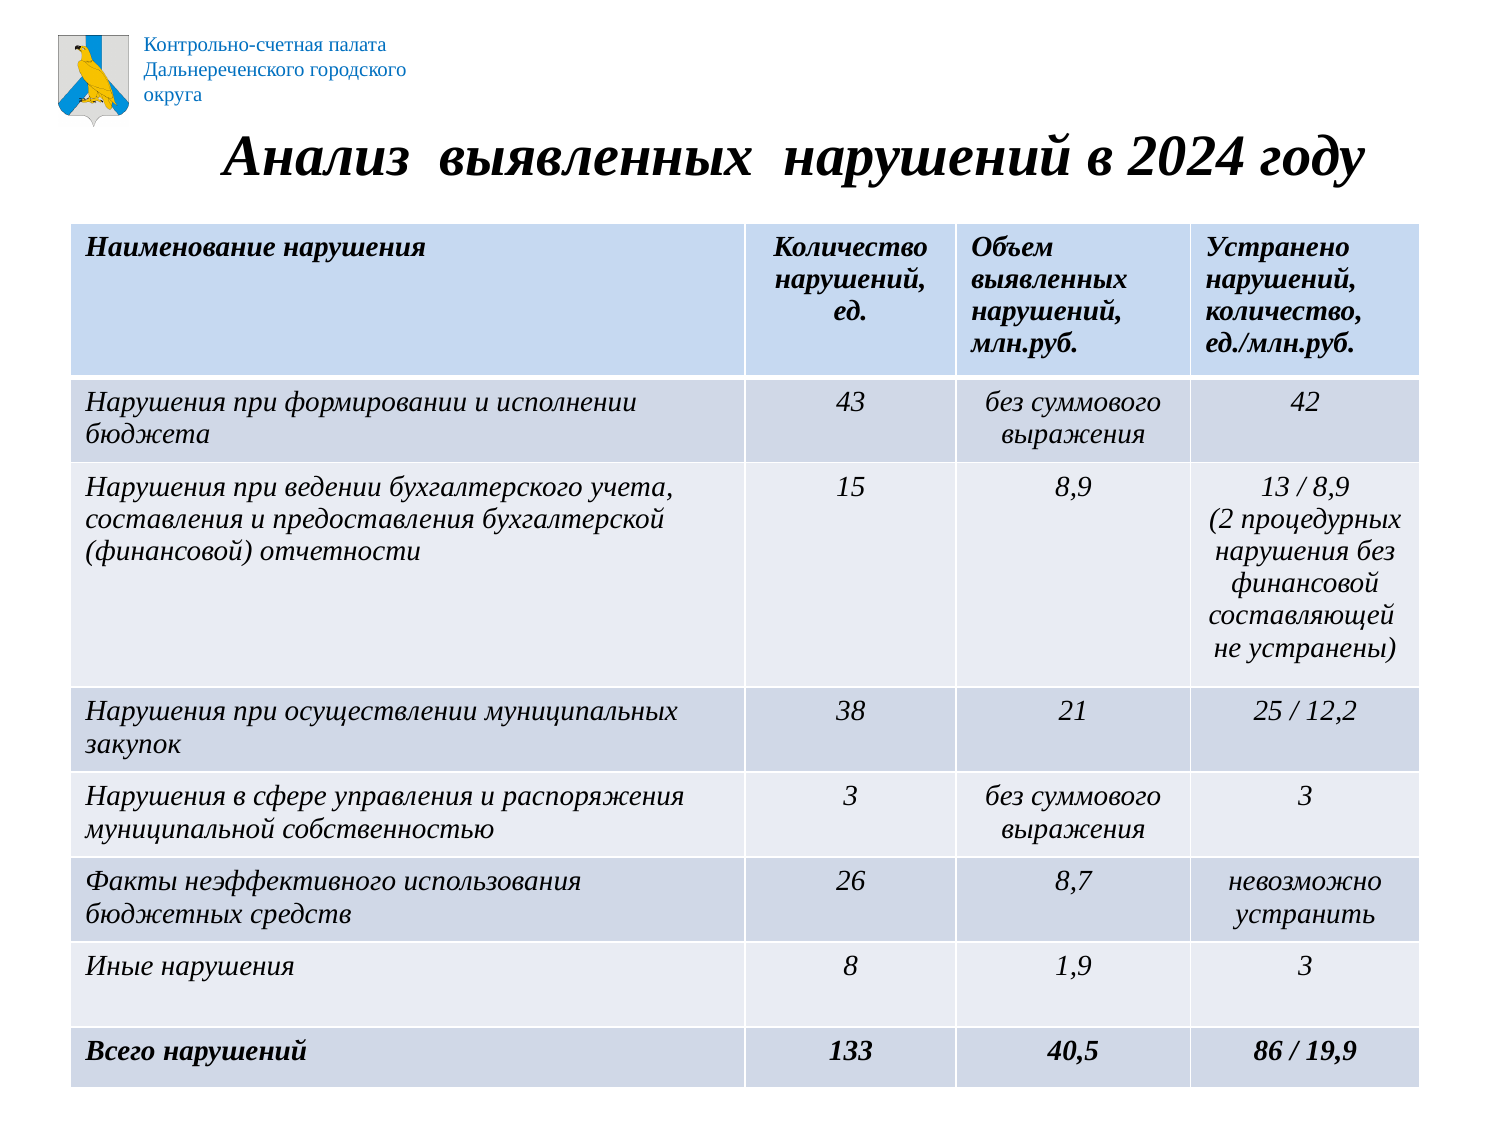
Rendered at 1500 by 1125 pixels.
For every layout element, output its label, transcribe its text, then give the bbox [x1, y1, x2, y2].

table_cell Нарушения в сфере управления и распоряжения муниципальной собственностью [71, 773, 744, 856]
table_cell 21 [957, 688, 1190, 771]
table_cell 86 / 19,9 [1191, 1028, 1419, 1087]
table_cell 25 / 12,2 [1191, 688, 1419, 771]
table_cell Нарушения при ведении бухгалтерского учета, составления и предоставления бухгалтерской (финансовой) отчетности [71, 463, 744, 686]
table_cell Нарушения при осуществлении муниципальных закупок [71, 688, 744, 771]
table_header Устранено нарушений, количество, ед./млн.руб. [1191, 224, 1419, 375]
table_cell 42 [1191, 380, 1419, 462]
table_cell 1,9 [957, 943, 1190, 1026]
table_cell Всего нарушений [71, 1028, 744, 1087]
table_cell без суммового выражения [957, 773, 1190, 856]
table_cell Иные нарушения [71, 943, 744, 1026]
table_cell 3 [1191, 773, 1419, 856]
text_box Контрольно-счетная палата Дальнереченского городского округа [128, 23, 434, 114]
table_cell невозможно устранить [1191, 858, 1419, 941]
table_cell Факты неэффективного использования бюджетных средств [71, 858, 744, 941]
title Анализ выявленных нарушений в 2024 году [187, 82, 1418, 222]
table_cell 43 [746, 380, 955, 462]
table_cell 8,7 [957, 858, 1190, 941]
table_cell без суммового выражения [957, 380, 1190, 462]
table_cell 3 [746, 773, 955, 856]
table_cell 26 [746, 858, 955, 941]
table_cell Нарушения при формировании и исполнении бюджета [71, 380, 744, 462]
table_header Количество нарушений, ед. [746, 224, 955, 375]
table_header Объем выявленных нарушений, млн.руб. [957, 224, 1190, 375]
table_cell 133 [746, 1028, 955, 1087]
table_cell 15 [746, 463, 955, 686]
table_cell 8 [746, 943, 955, 1026]
table_header Наименование нарушения [71, 224, 744, 375]
table_cell 8,9 [957, 463, 1190, 686]
table_cell 13 / 8,9 (2 процедурных нарушения без финансовой составляющей не устранены) [1191, 463, 1419, 686]
table_cell 3 [1191, 943, 1419, 1026]
picture [58, 34, 130, 127]
table_cell 40,5 [957, 1028, 1190, 1087]
table_cell 38 [746, 688, 955, 771]
